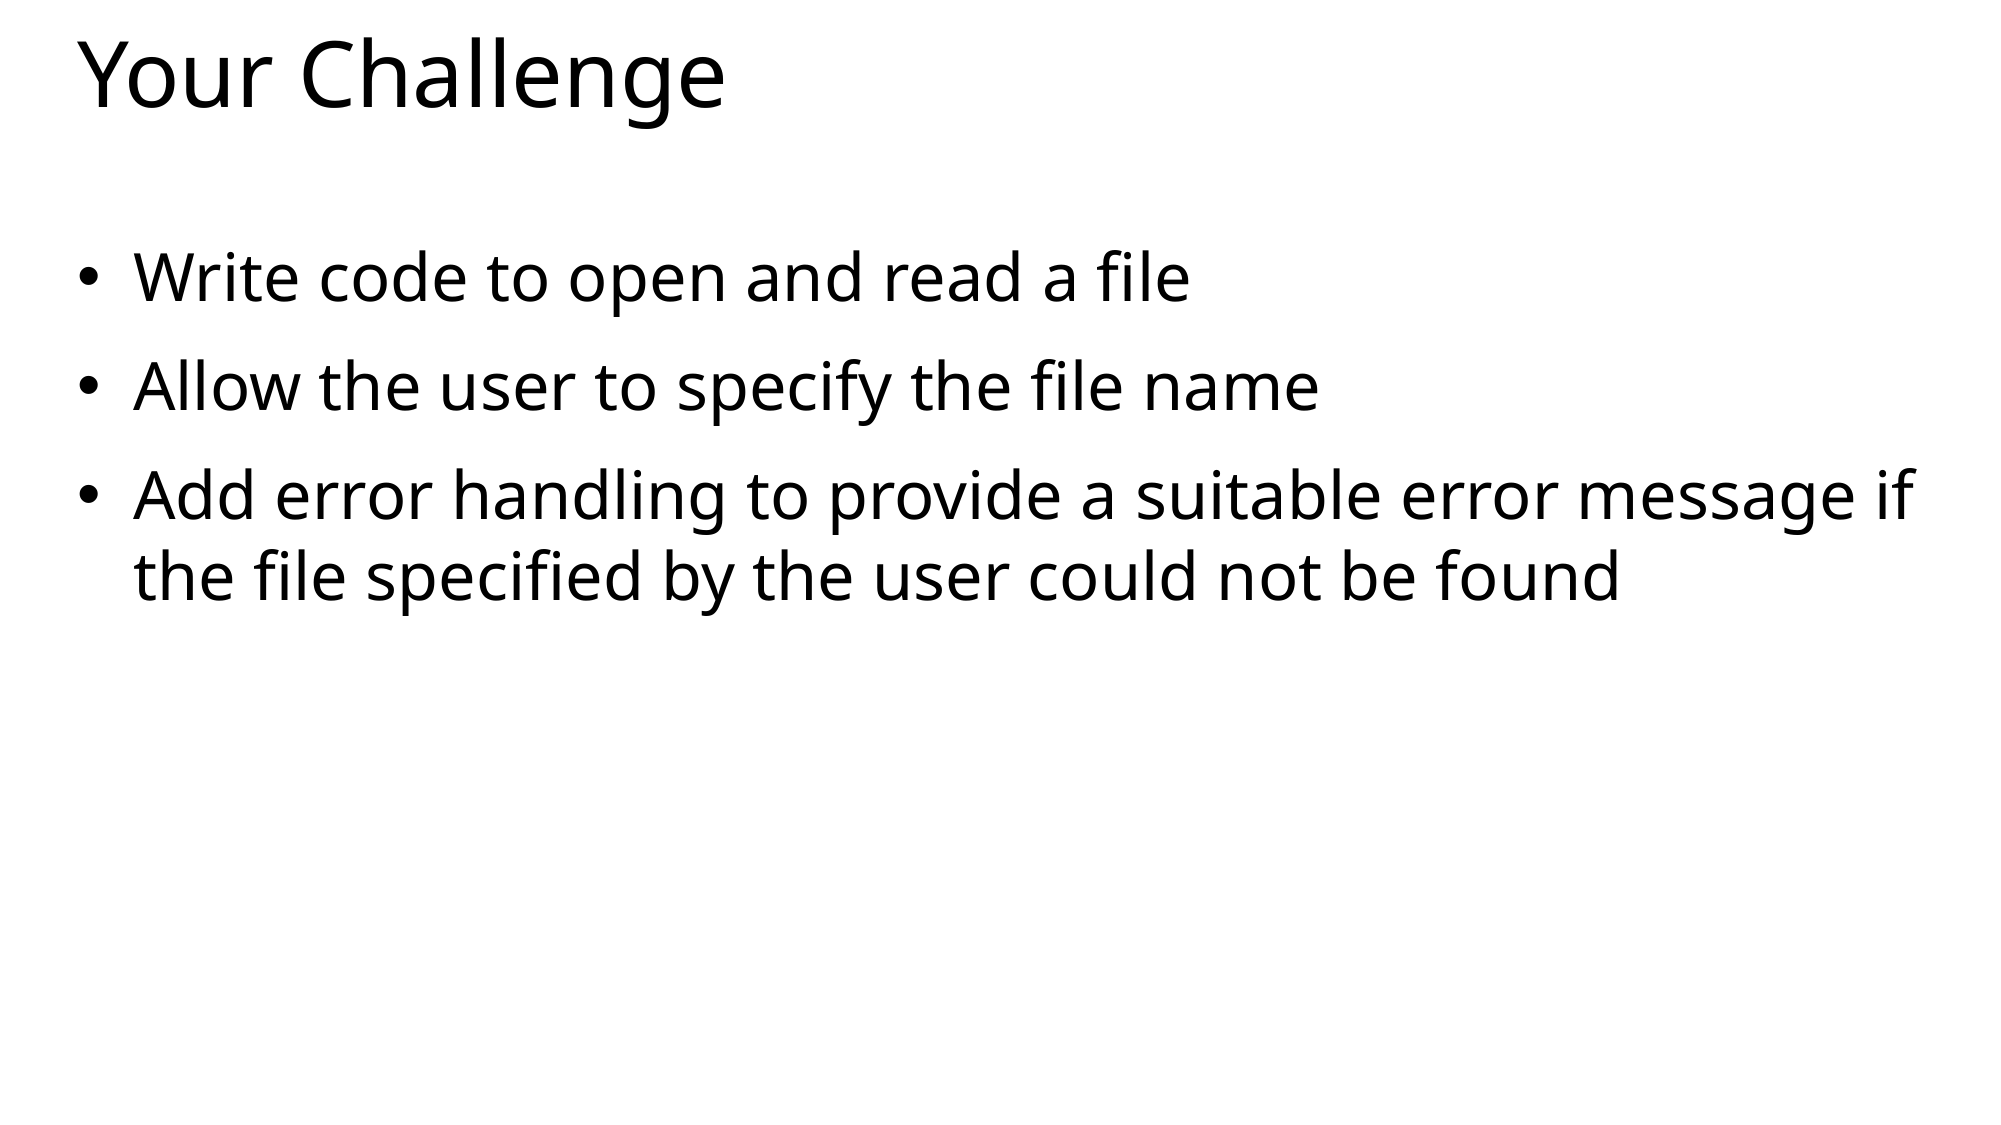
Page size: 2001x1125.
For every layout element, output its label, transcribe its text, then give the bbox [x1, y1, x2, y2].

title Your Challenge [62, 29, 1953, 205]
list Write code to open and read a file Allow the user to specify the file name Add error handling to provide a suitable error message if the file specified by the user could not be found [62, 227, 1953, 1096]
